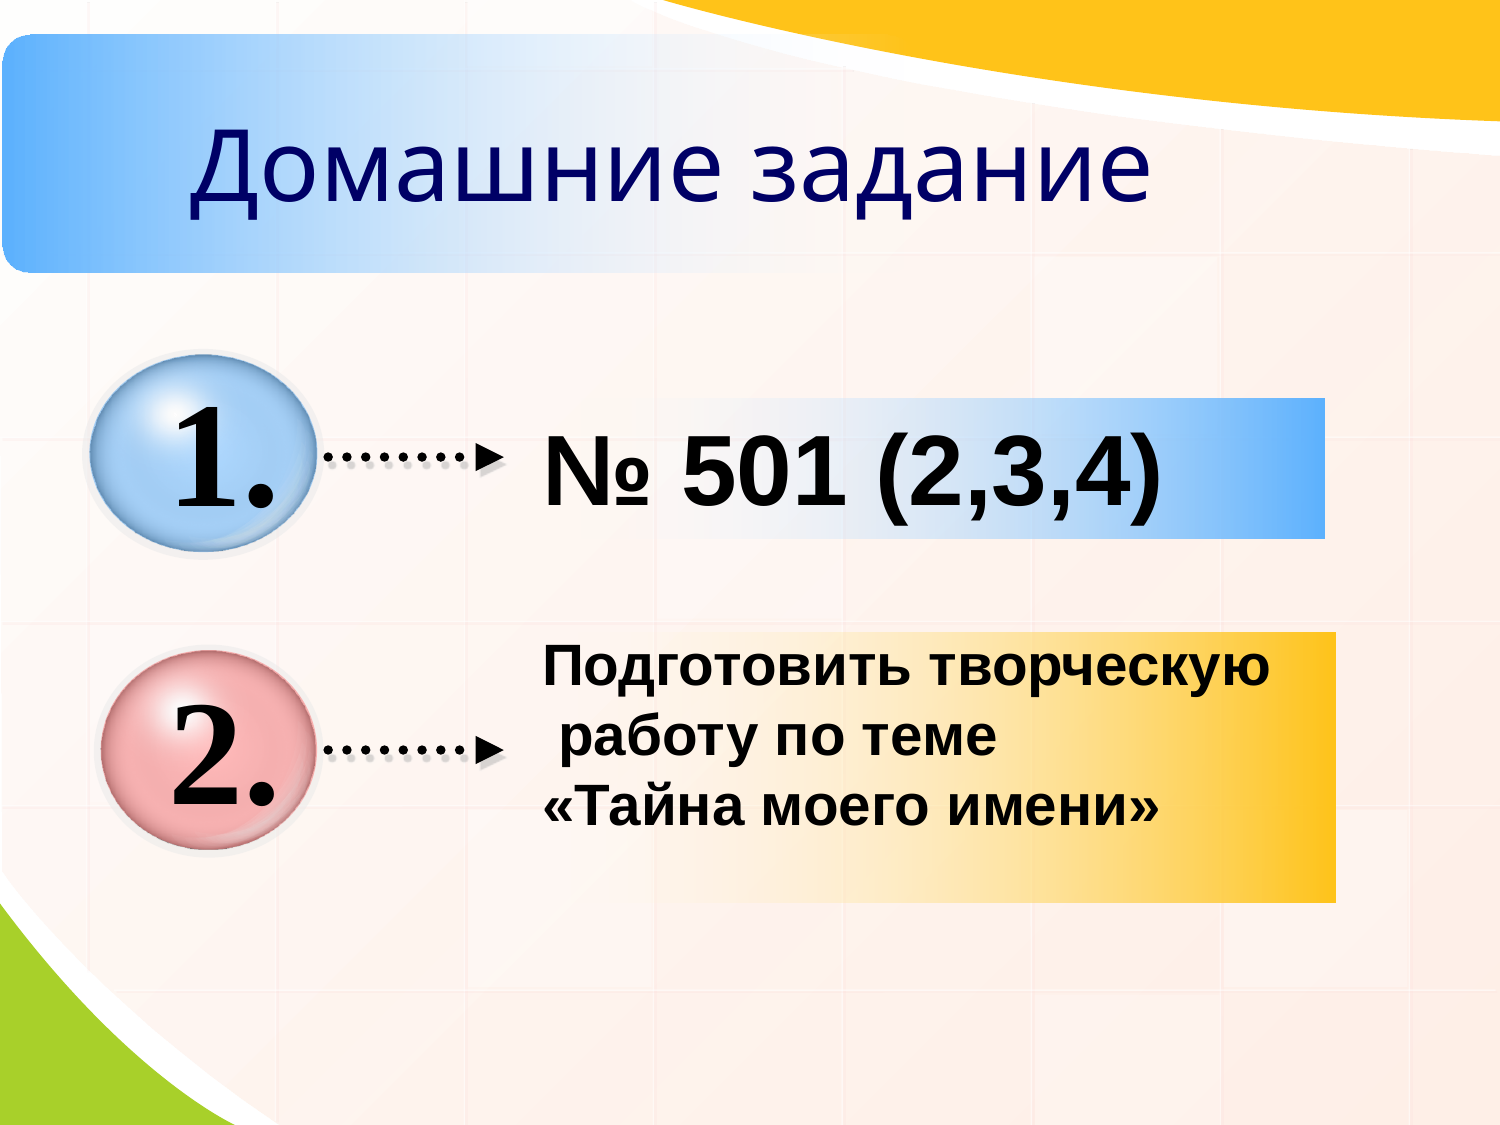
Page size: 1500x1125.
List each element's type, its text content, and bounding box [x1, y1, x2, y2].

text_box [574, 534, 1325, 539]
text_box [2, 35, 914, 273]
text_box [491, 450, 504, 464]
text_box [491, 743, 504, 757]
text_box Подготовить творческую работу по теме «Тайна моего имени» [527, 632, 1336, 903]
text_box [93, 644, 324, 899]
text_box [81, 348, 325, 601]
text_box Домашние задание [175, 58, 1372, 230]
text_box № 501 (2,3,4) [527, 398, 1383, 534]
